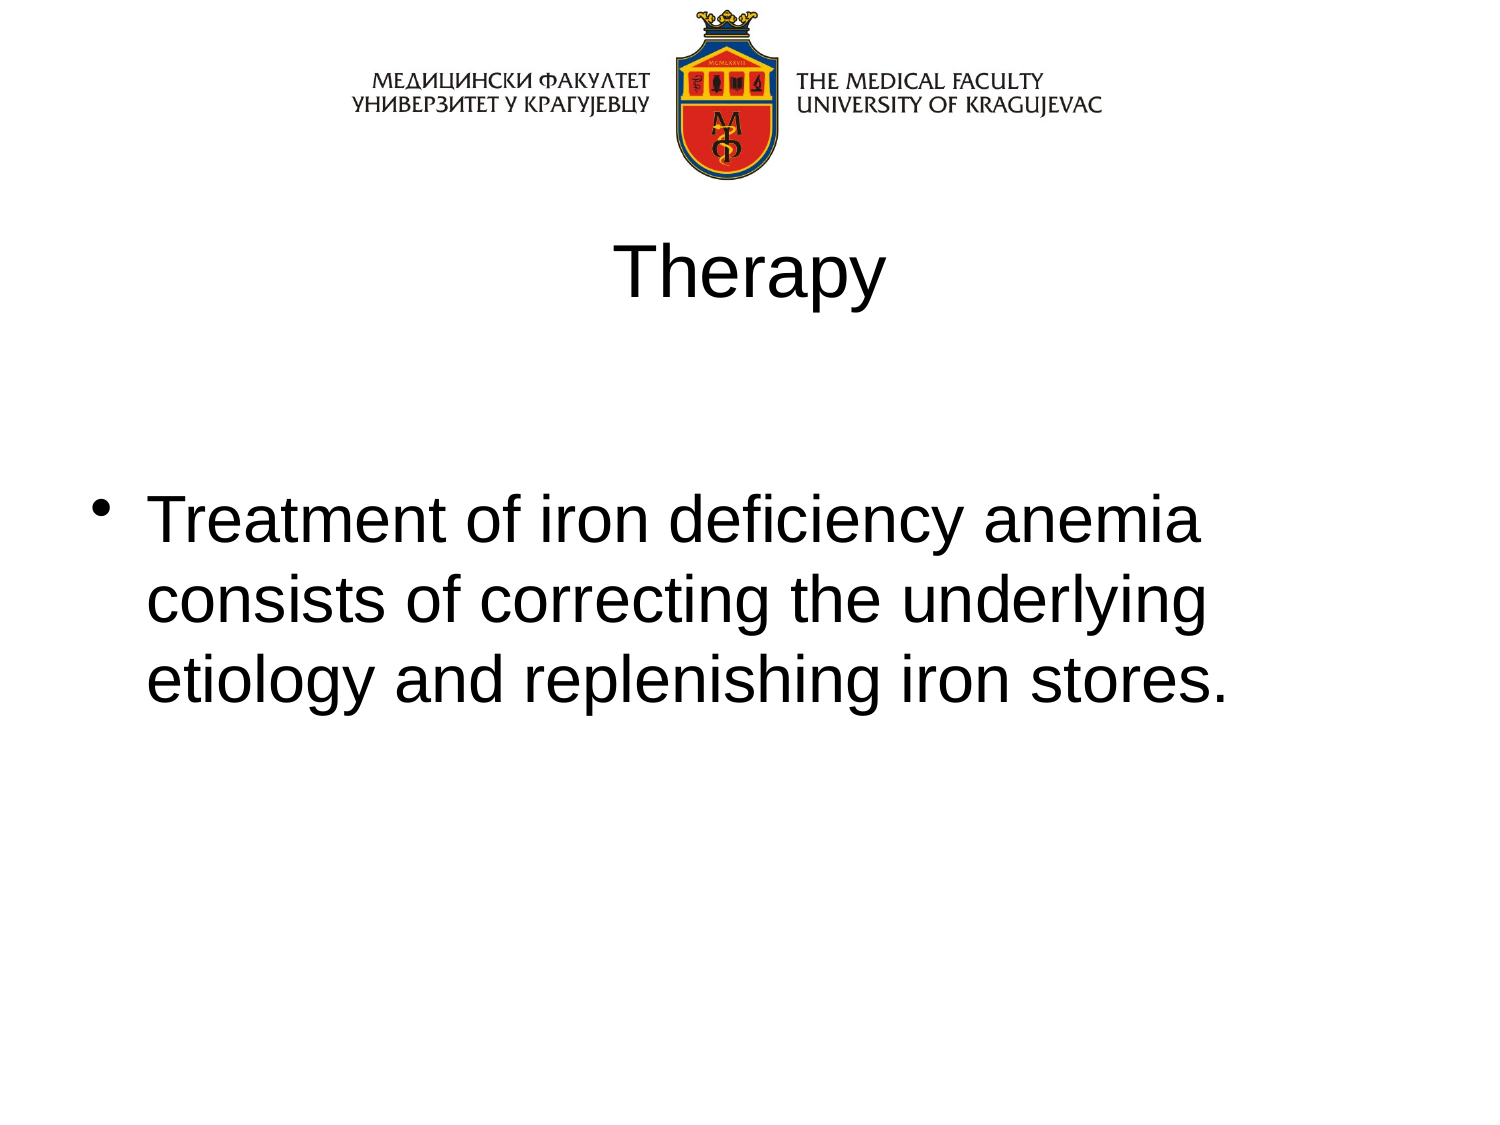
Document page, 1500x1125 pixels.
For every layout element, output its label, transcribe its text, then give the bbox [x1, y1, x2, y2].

title Therapy [75, 174, 1425, 362]
picture [328, 0, 1125, 174]
list Treatment of iron deficiency anemia consists of correcting the underlying etiology and replenishing iron stores. [75, 375, 1425, 1118]
